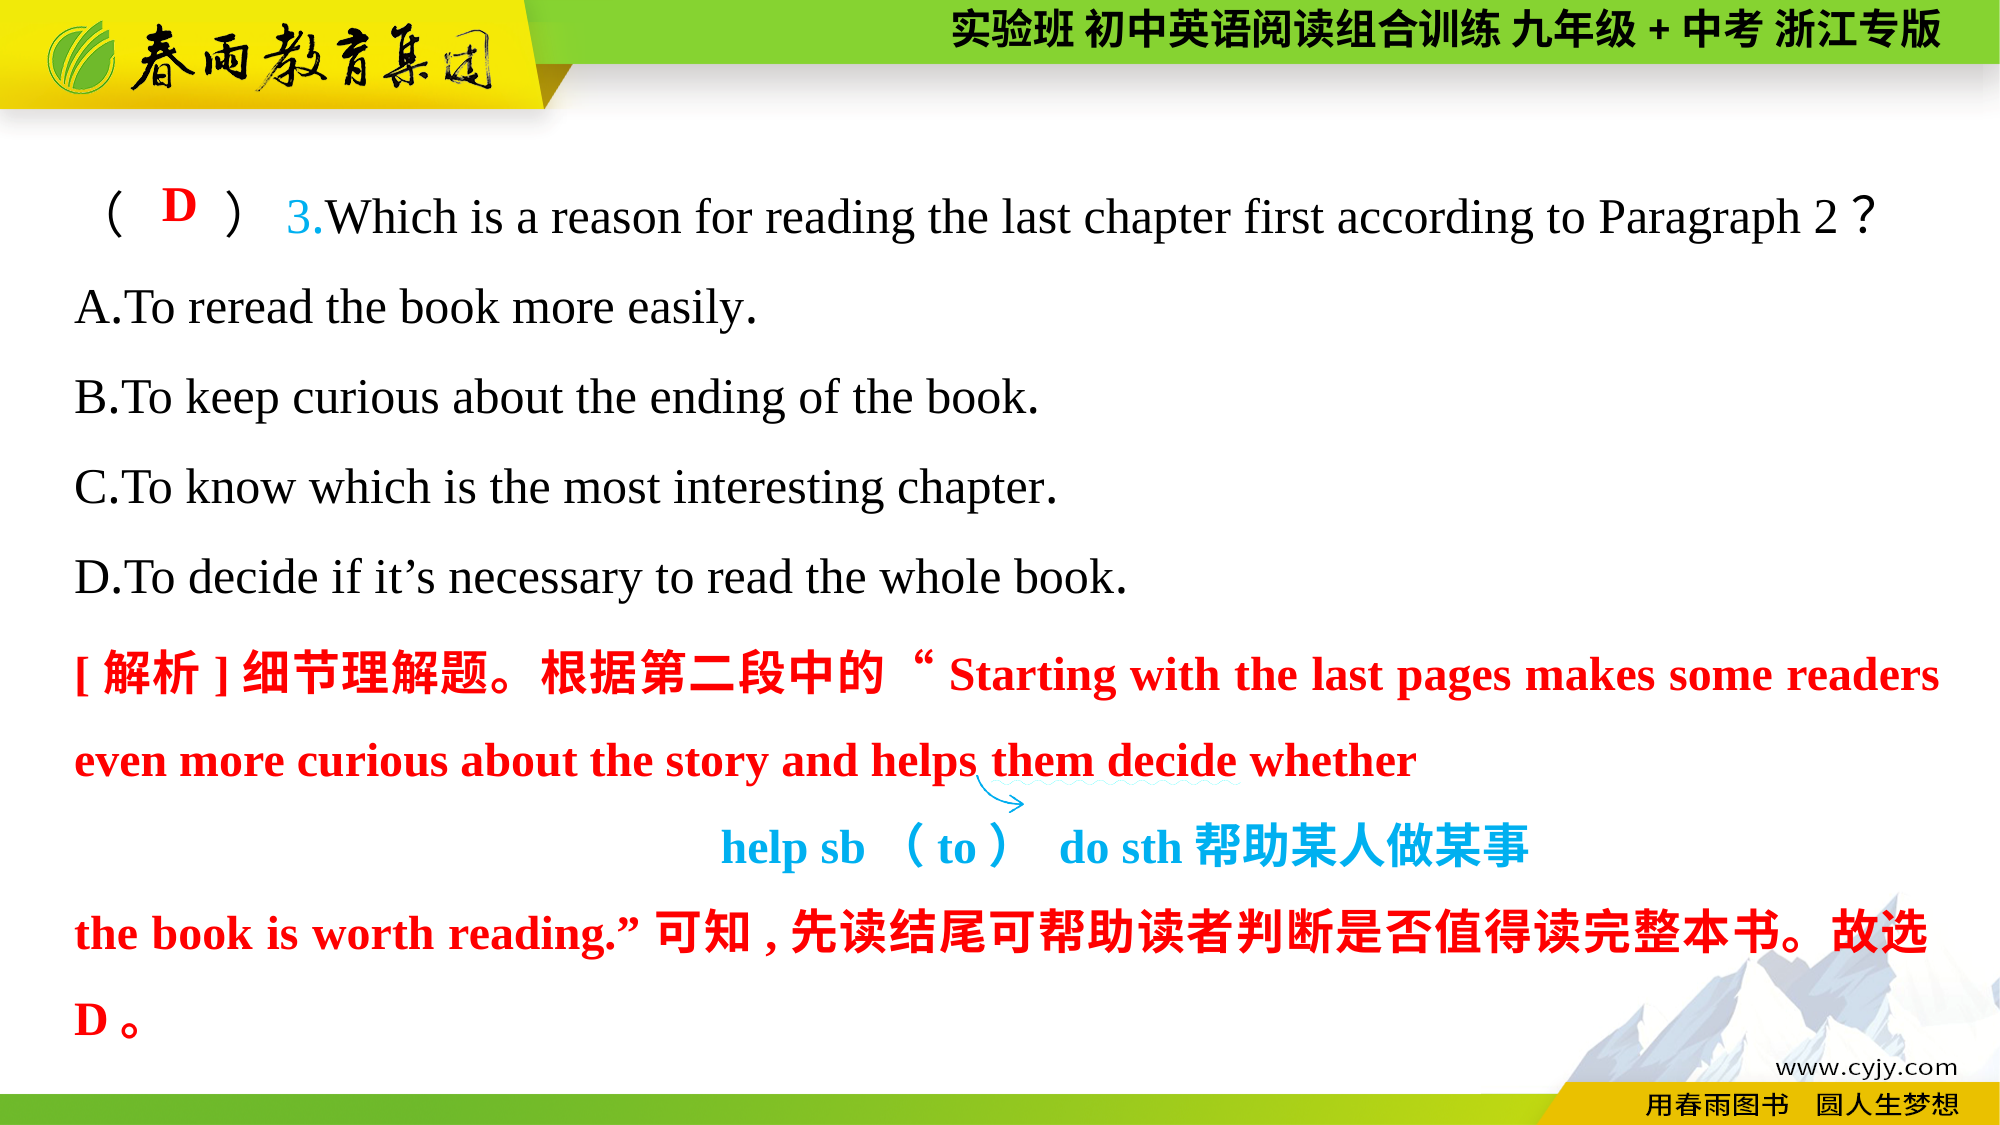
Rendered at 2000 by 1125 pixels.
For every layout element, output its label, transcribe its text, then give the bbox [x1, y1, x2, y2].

list （ ）3.Which is a reason for reading the last chapter first according to Paragraph 2？ A.To reread the book more easily. B.To keep curious about the ending of the book. C.To know which is the most interesting chapter. D.To decide if it’s necessary to read the whole book. [59, 146, 1944, 606]
text_box D [147, 164, 213, 239]
text_box [解析]细节理解题。根据第二段中的“Starting with the last pages makes some readers even more curious about the story and helps them decide whether help sb（to） do sth帮助某人做某事 the book is worth reading.”可知,先读结尾可帮助读者判断是否值得读完整本书。故选D。 [59, 606, 1957, 1053]
picture [0, 0, 2000, 1125]
